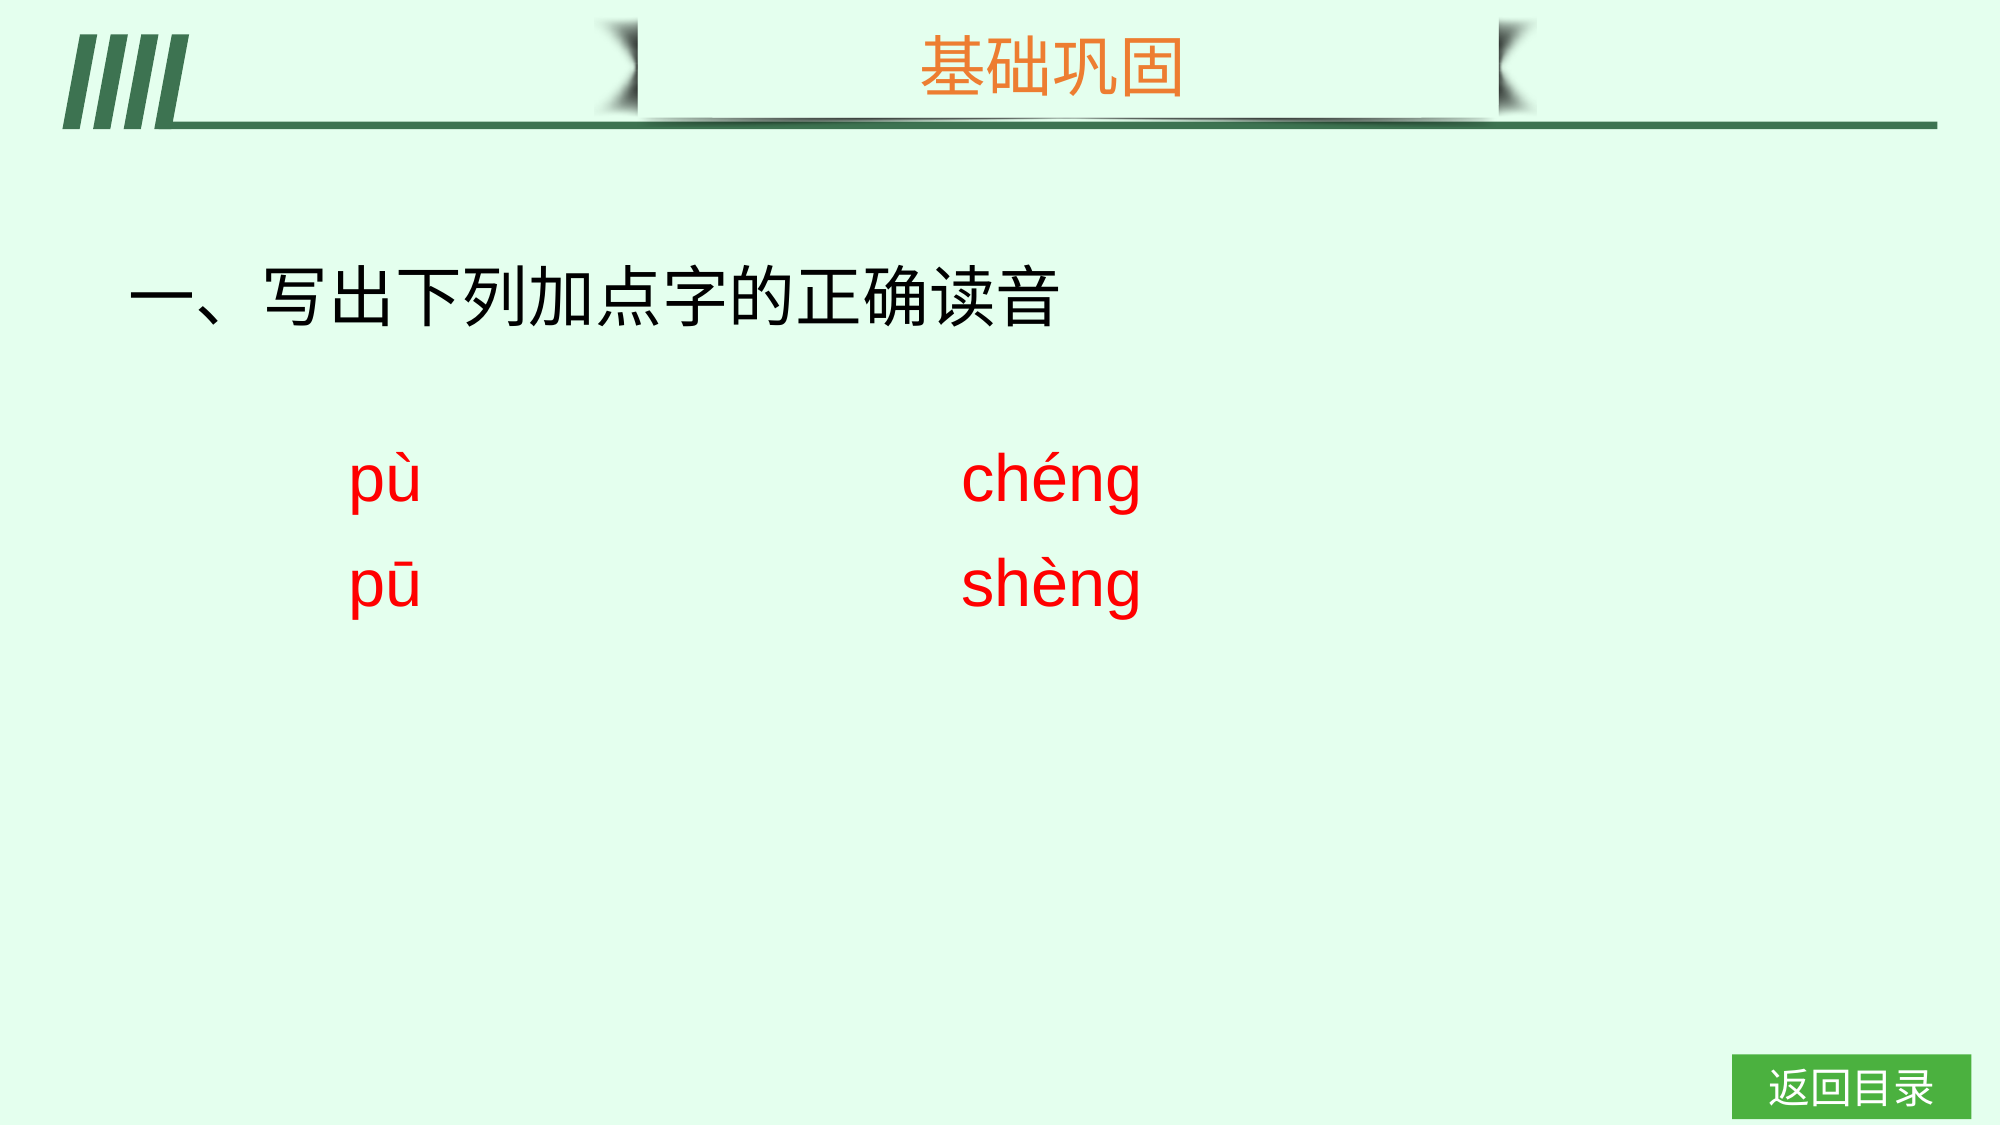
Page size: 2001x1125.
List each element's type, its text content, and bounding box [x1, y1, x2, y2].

text_box chénɡ [946, 411, 1158, 516]
text_box pū [333, 516, 438, 628]
text_box pù [333, 411, 457, 523]
text_box shènɡ [946, 516, 1158, 628]
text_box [594, 16, 1537, 127]
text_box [62, 34, 1938, 130]
